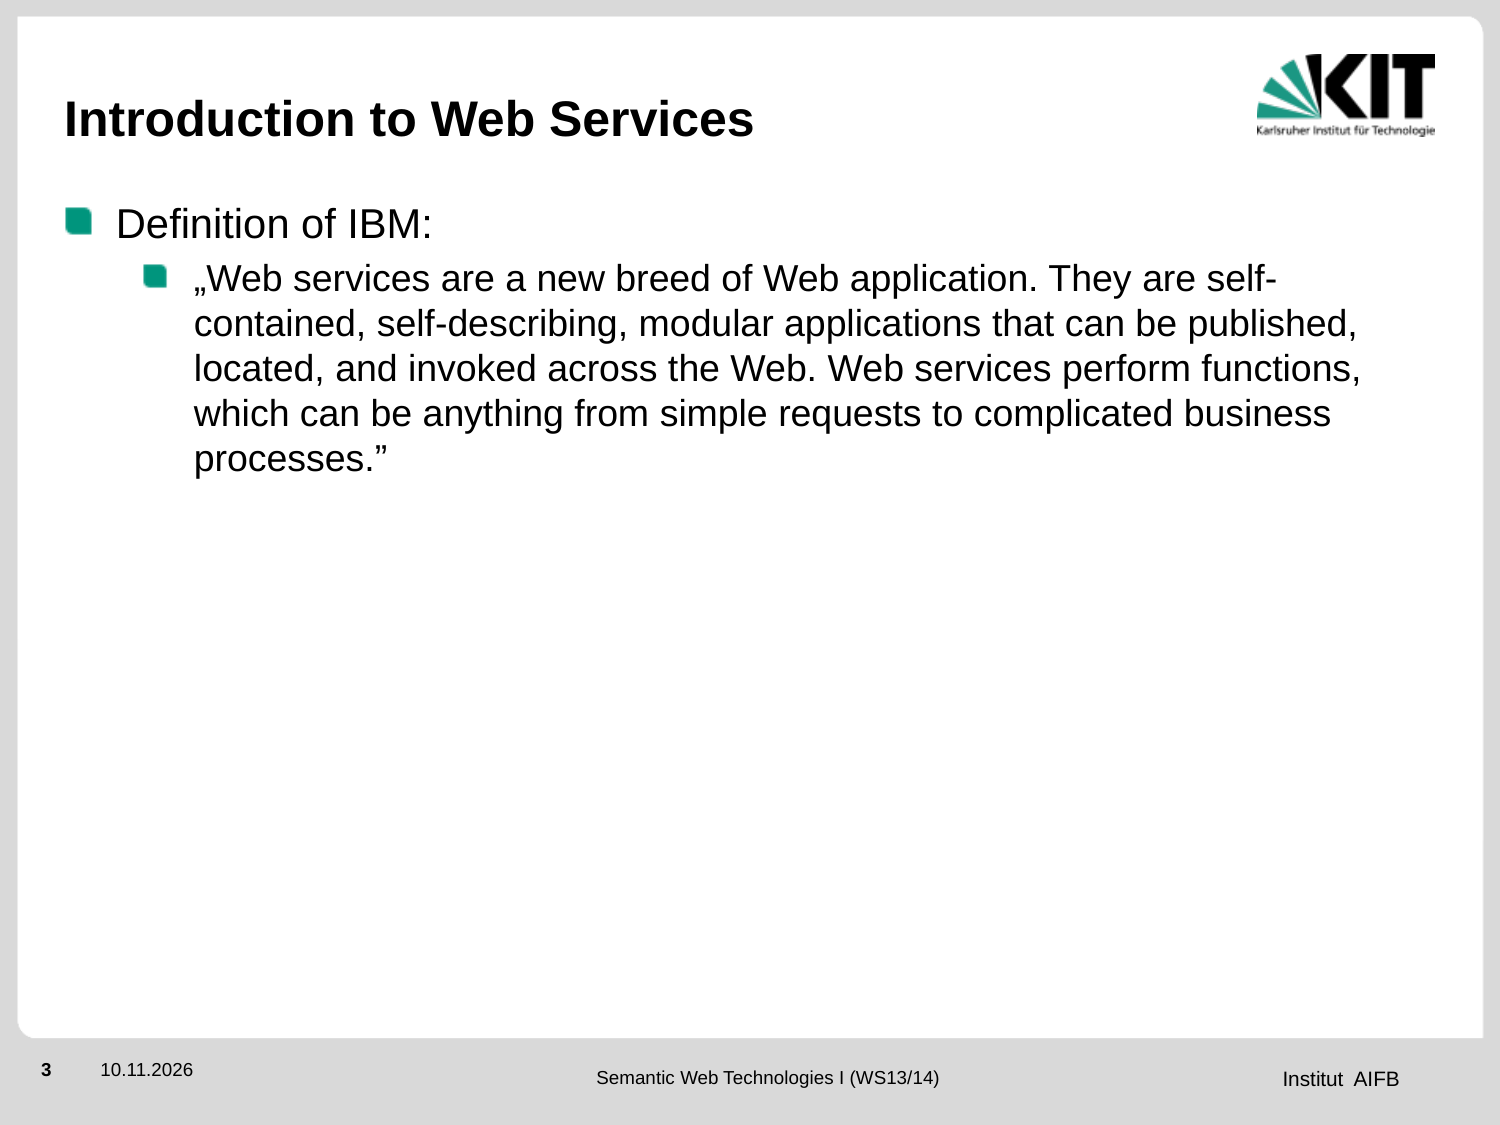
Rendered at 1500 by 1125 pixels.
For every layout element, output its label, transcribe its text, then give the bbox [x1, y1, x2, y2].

list Definition of IBM: „Web services are a new breed of Web application. They are self-contained, self-describing, modular applications that can be published, located, and invoked across the Web. Web services perform functions, which can be anything from simple requests to complicated business processes.” [64, 196, 1436, 1000]
title Introduction to Web Services [64, 54, 1198, 147]
picture [0, 0, 1500, 1125]
